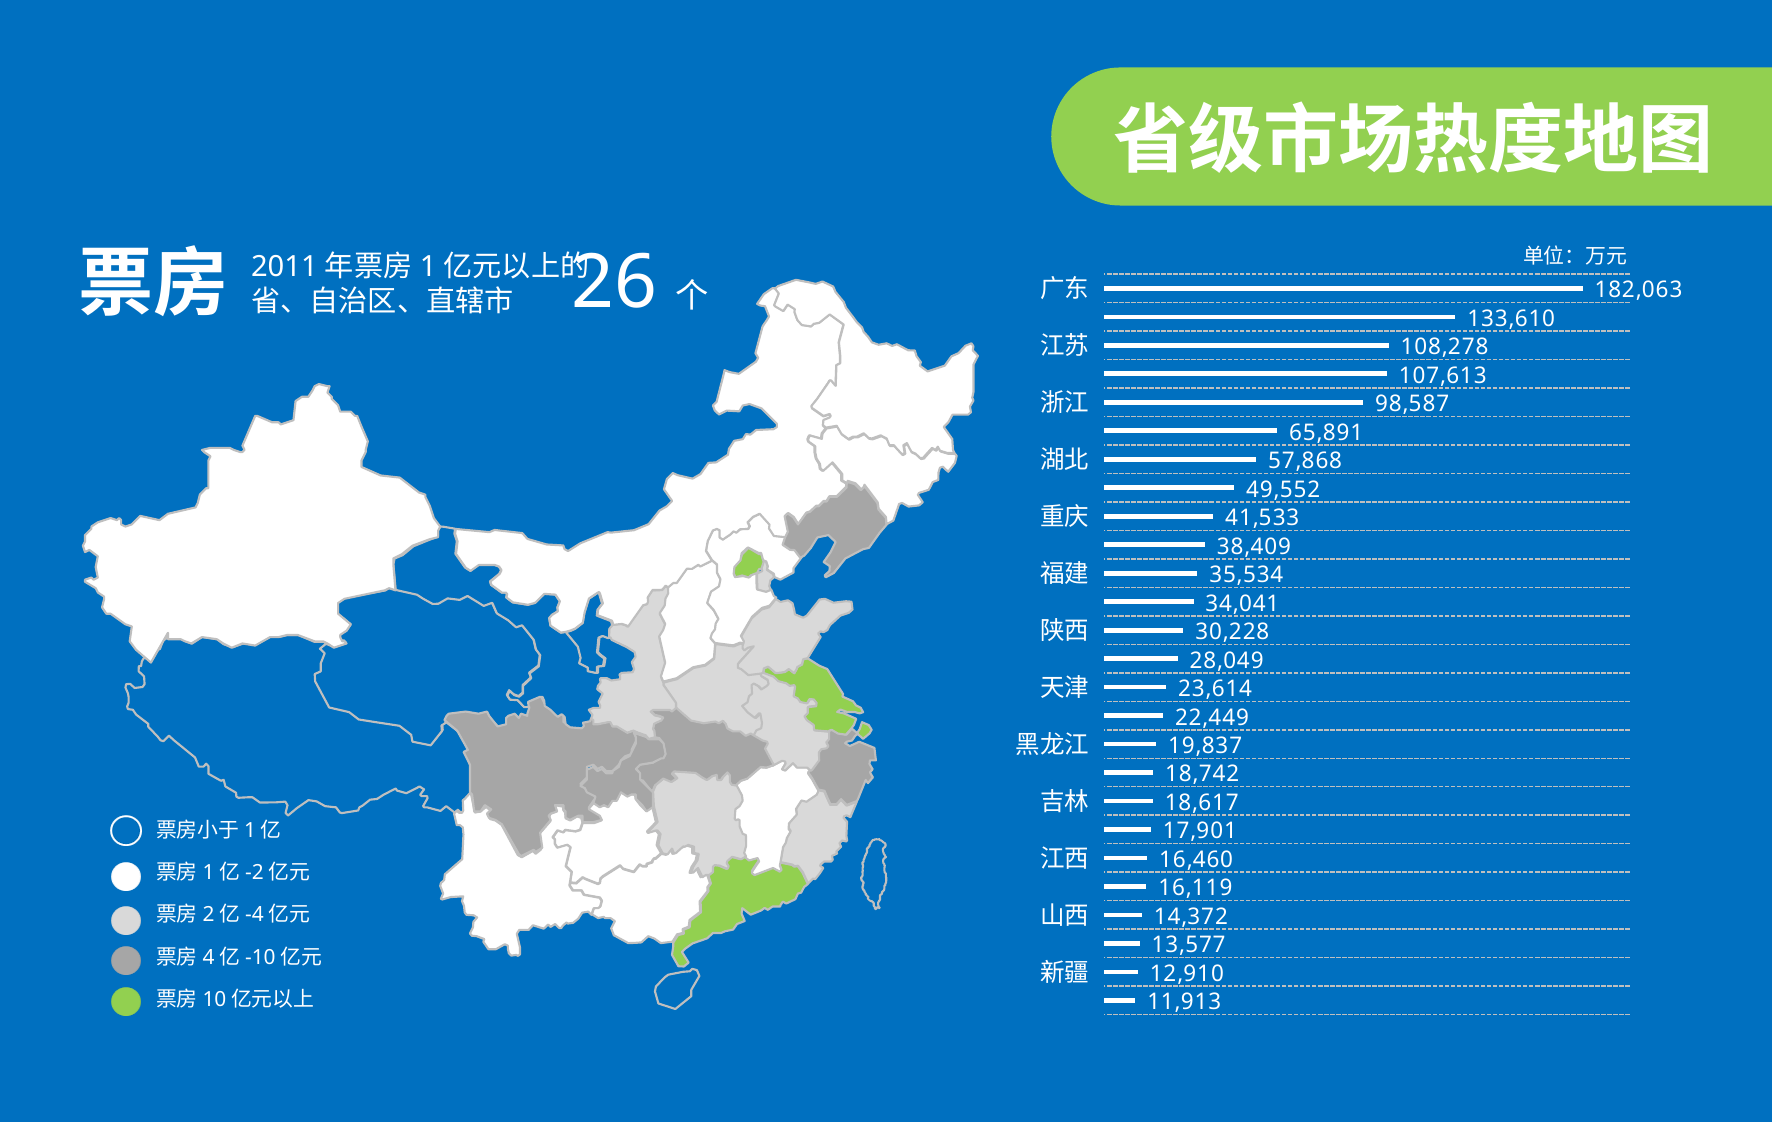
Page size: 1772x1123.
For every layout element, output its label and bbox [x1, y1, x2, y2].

text_box [23, 209, 1691, 1046]
text_box [1050, 66, 1772, 207]
